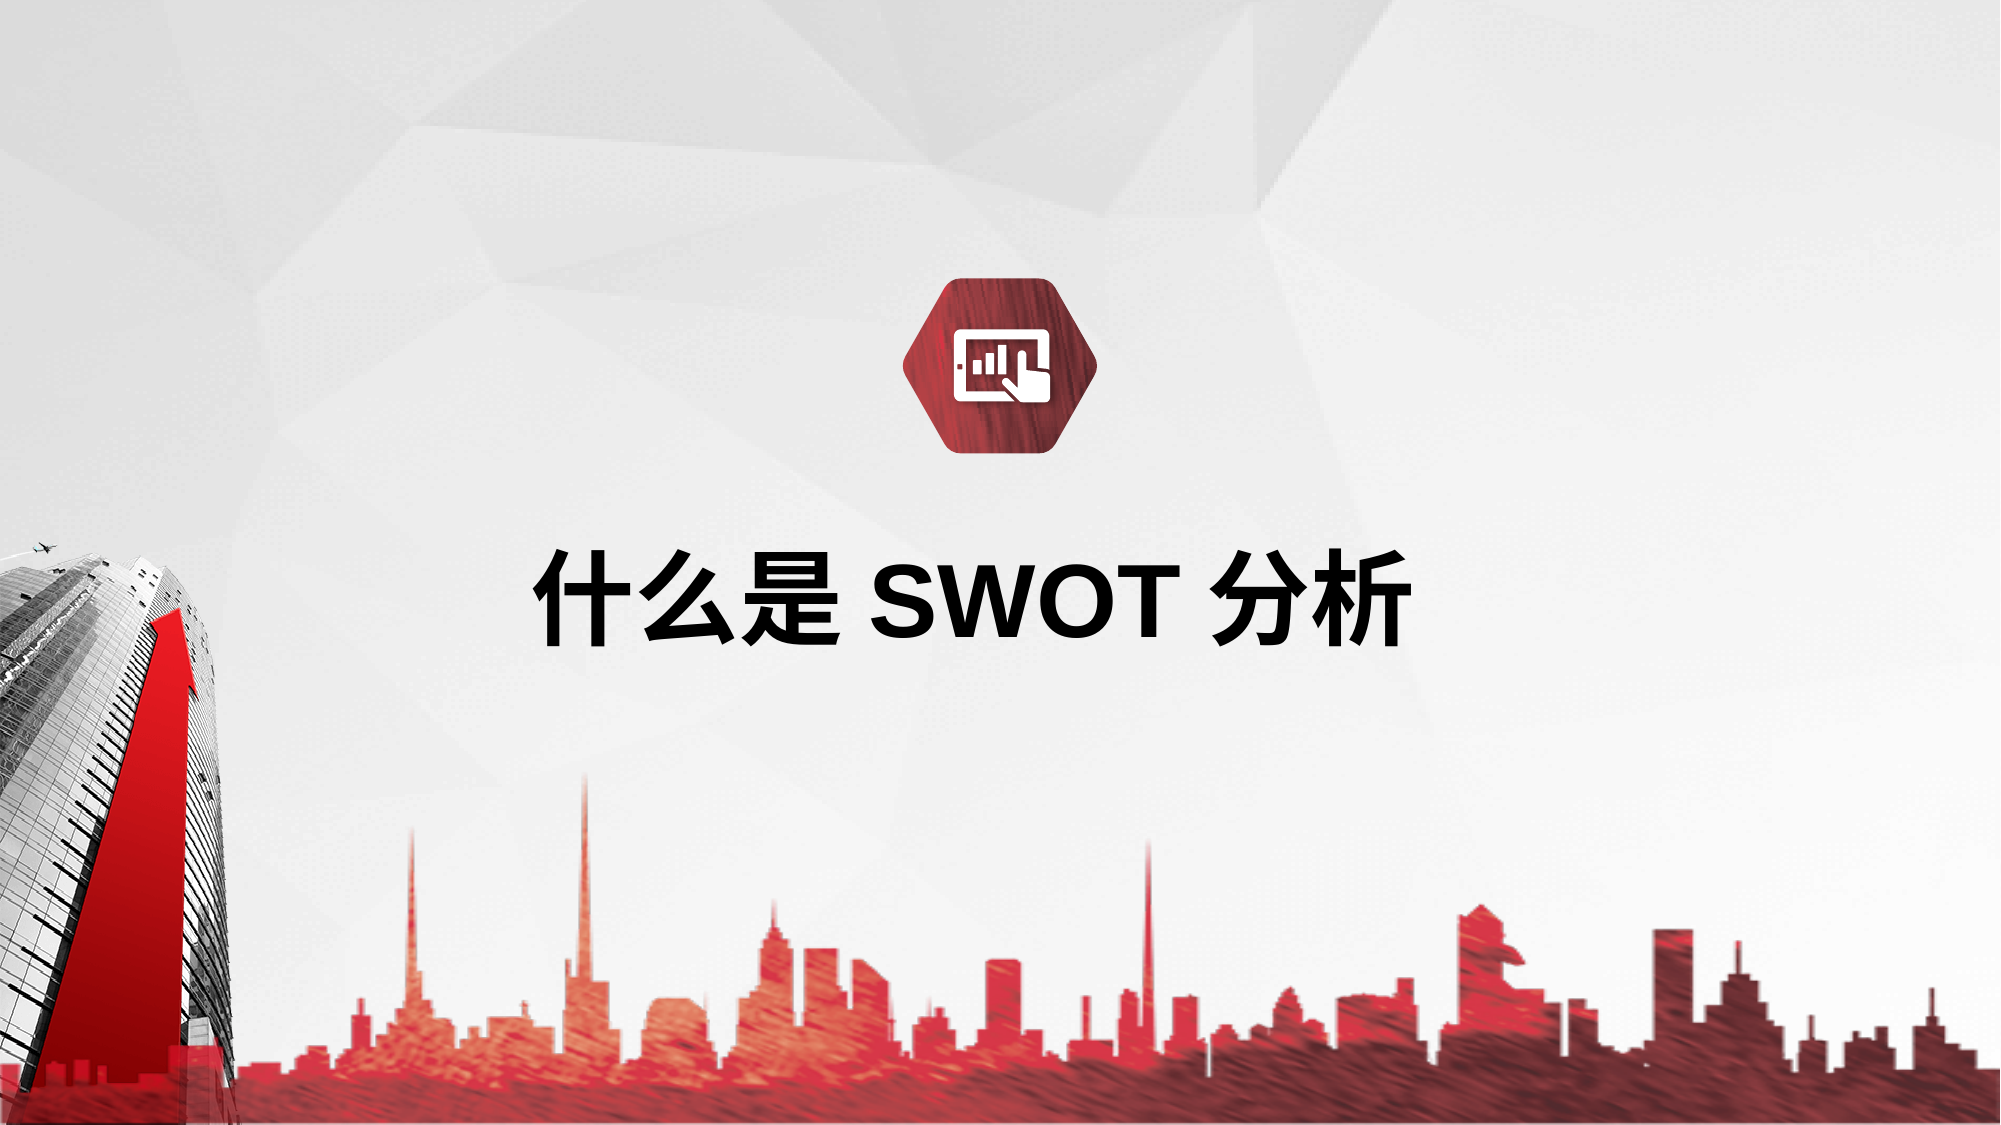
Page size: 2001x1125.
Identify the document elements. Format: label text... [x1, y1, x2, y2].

text_box 什么是SWOT分析 [402, 527, 1543, 664]
text_box [953, 329, 1050, 402]
text_box [902, 278, 1098, 454]
text_box [1002, 350, 1051, 403]
picture [0, 0, 2001, 1125]
